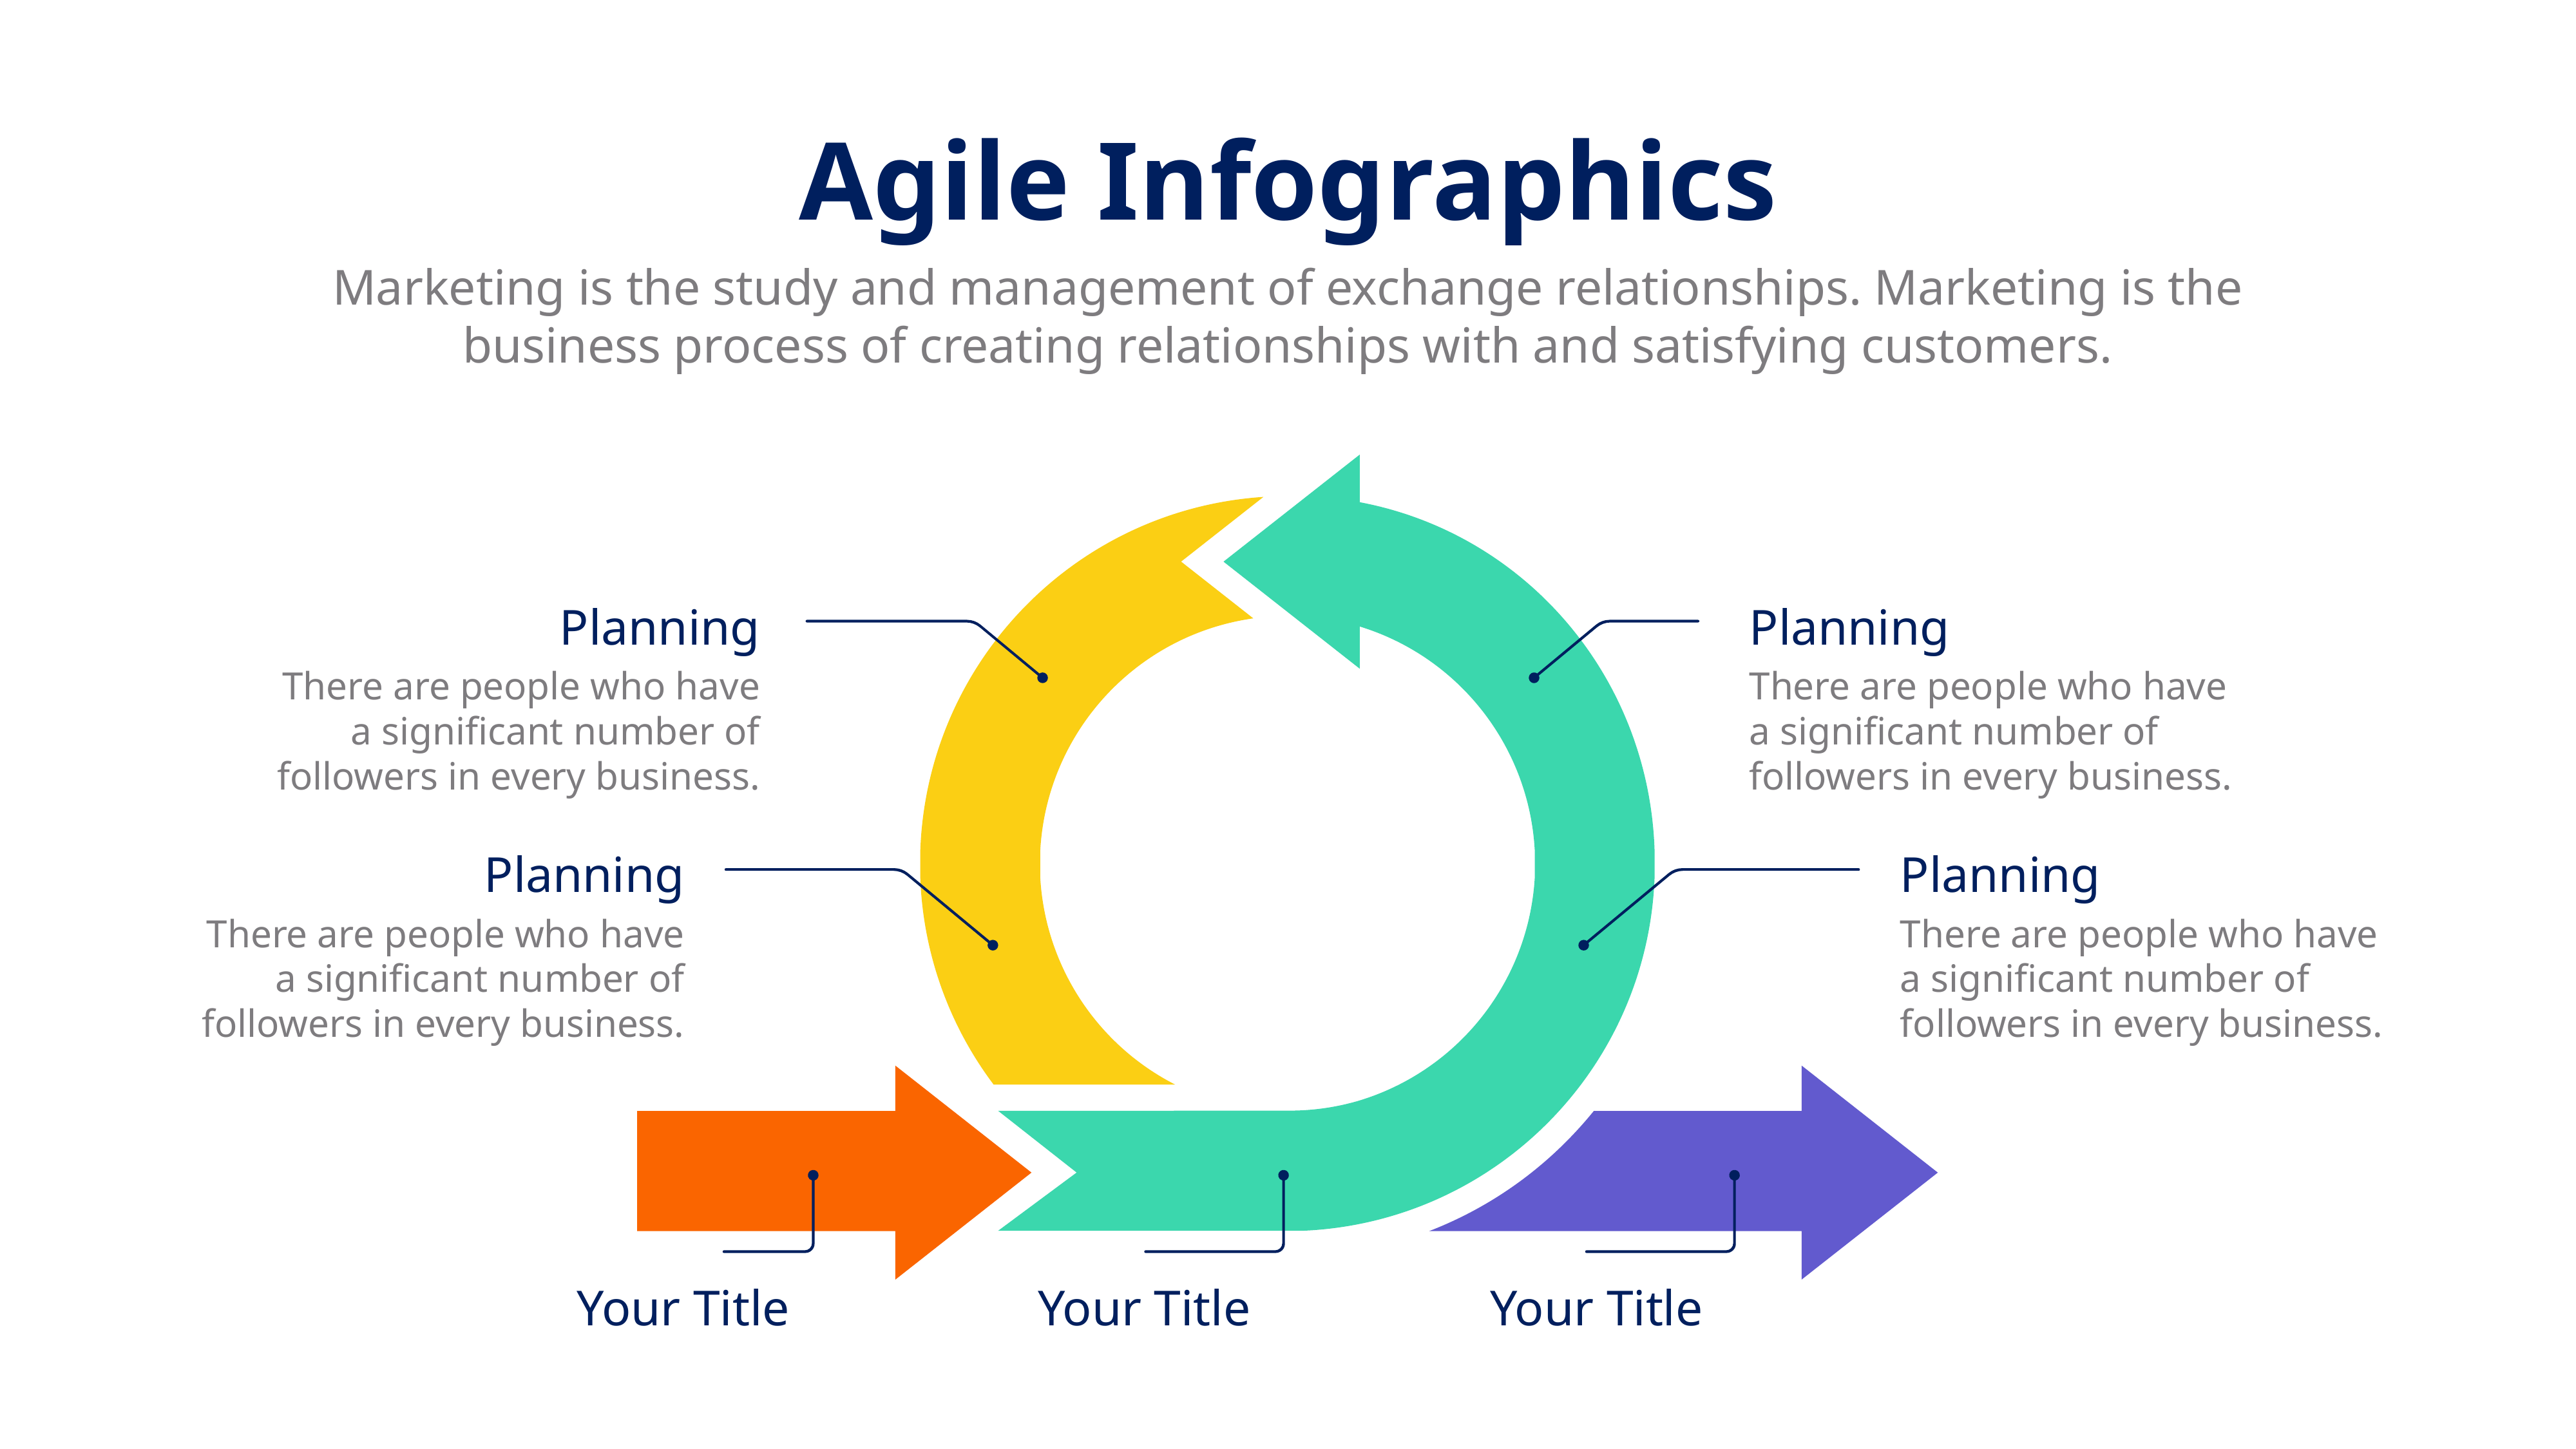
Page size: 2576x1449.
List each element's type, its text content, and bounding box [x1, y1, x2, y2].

text_box Agile Infographics [789, 108, 1787, 247]
text_box Your Title [425, 1280, 885, 1341]
text_box Marketing is the study and management of exchange relationships. Marketing is the business process of creating relationships with and satisfying customers. [281, 251, 2295, 377]
text_box Your Title [885, 1280, 1337, 1341]
text_box Your Title [1337, 1280, 1855, 1341]
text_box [177, 454, 2409, 1280]
